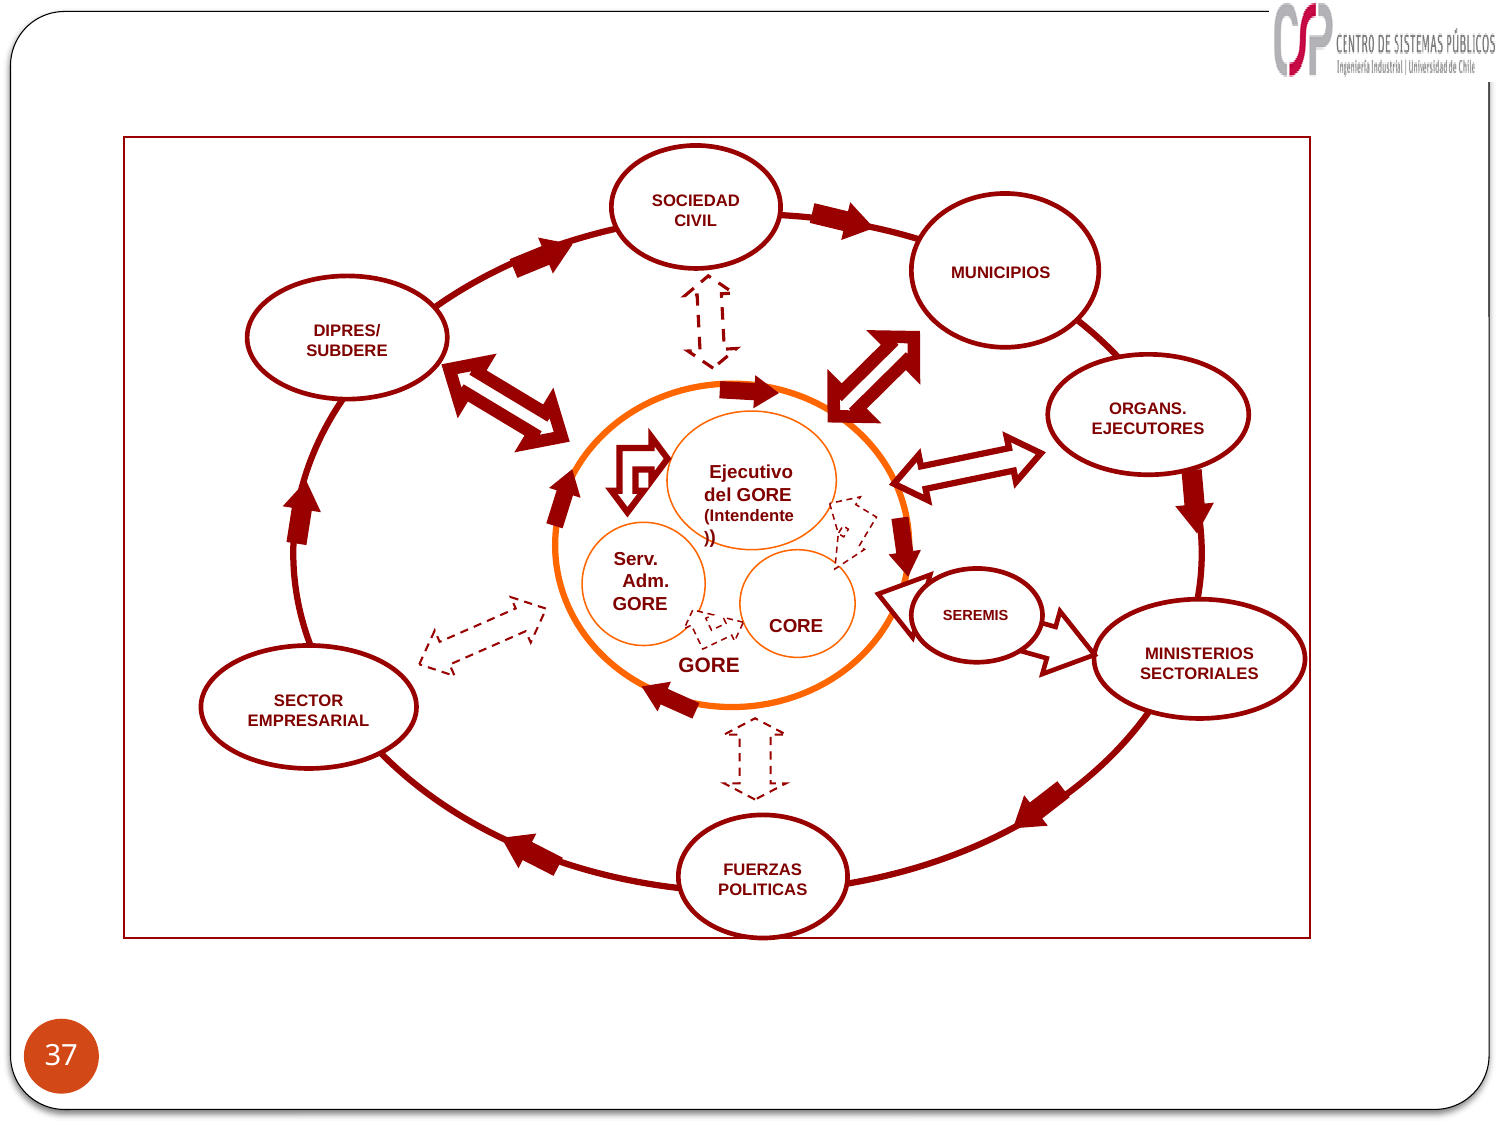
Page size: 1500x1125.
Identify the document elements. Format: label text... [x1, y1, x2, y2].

picture [1269, 0, 1500, 82]
slide_number 37 [23, 1018, 99, 1094]
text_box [123, 136, 1310, 939]
